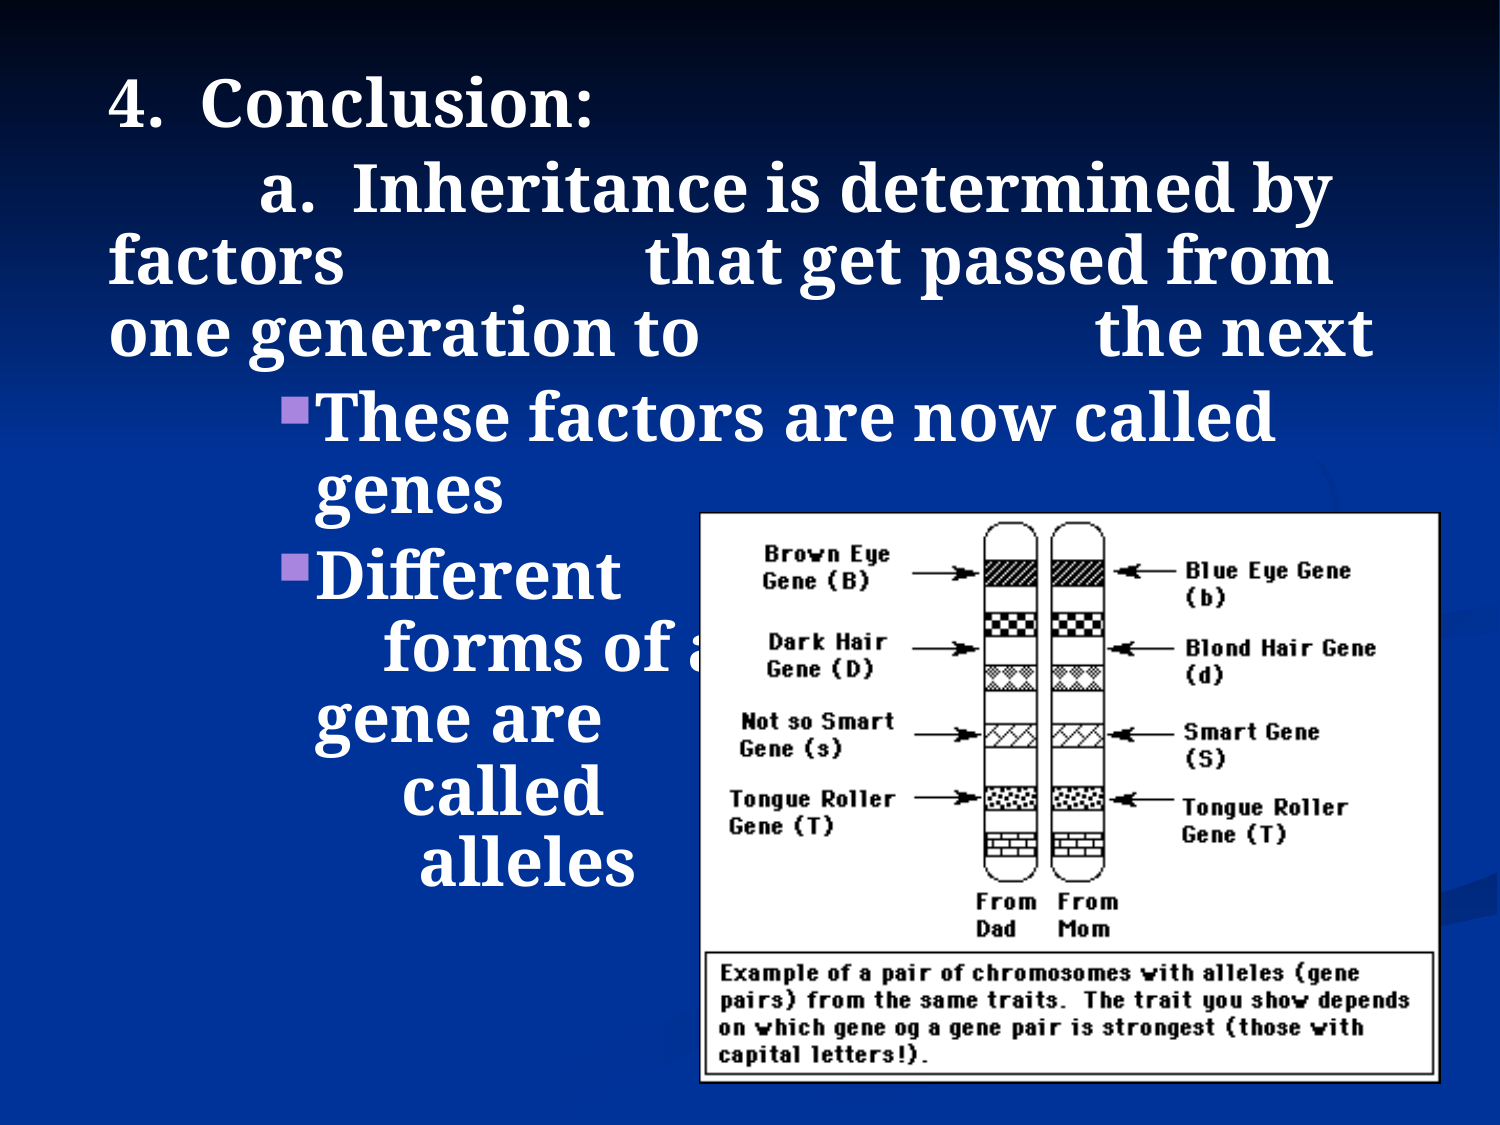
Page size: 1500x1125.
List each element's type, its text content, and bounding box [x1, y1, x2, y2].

list 4. Conclusion: a. Inheritance is determined by factors that get passed from one generation to the next These factors are now called genes Different forms of a gene are called alleles [37, 62, 1426, 856]
picture [699, 512, 1441, 1084]
